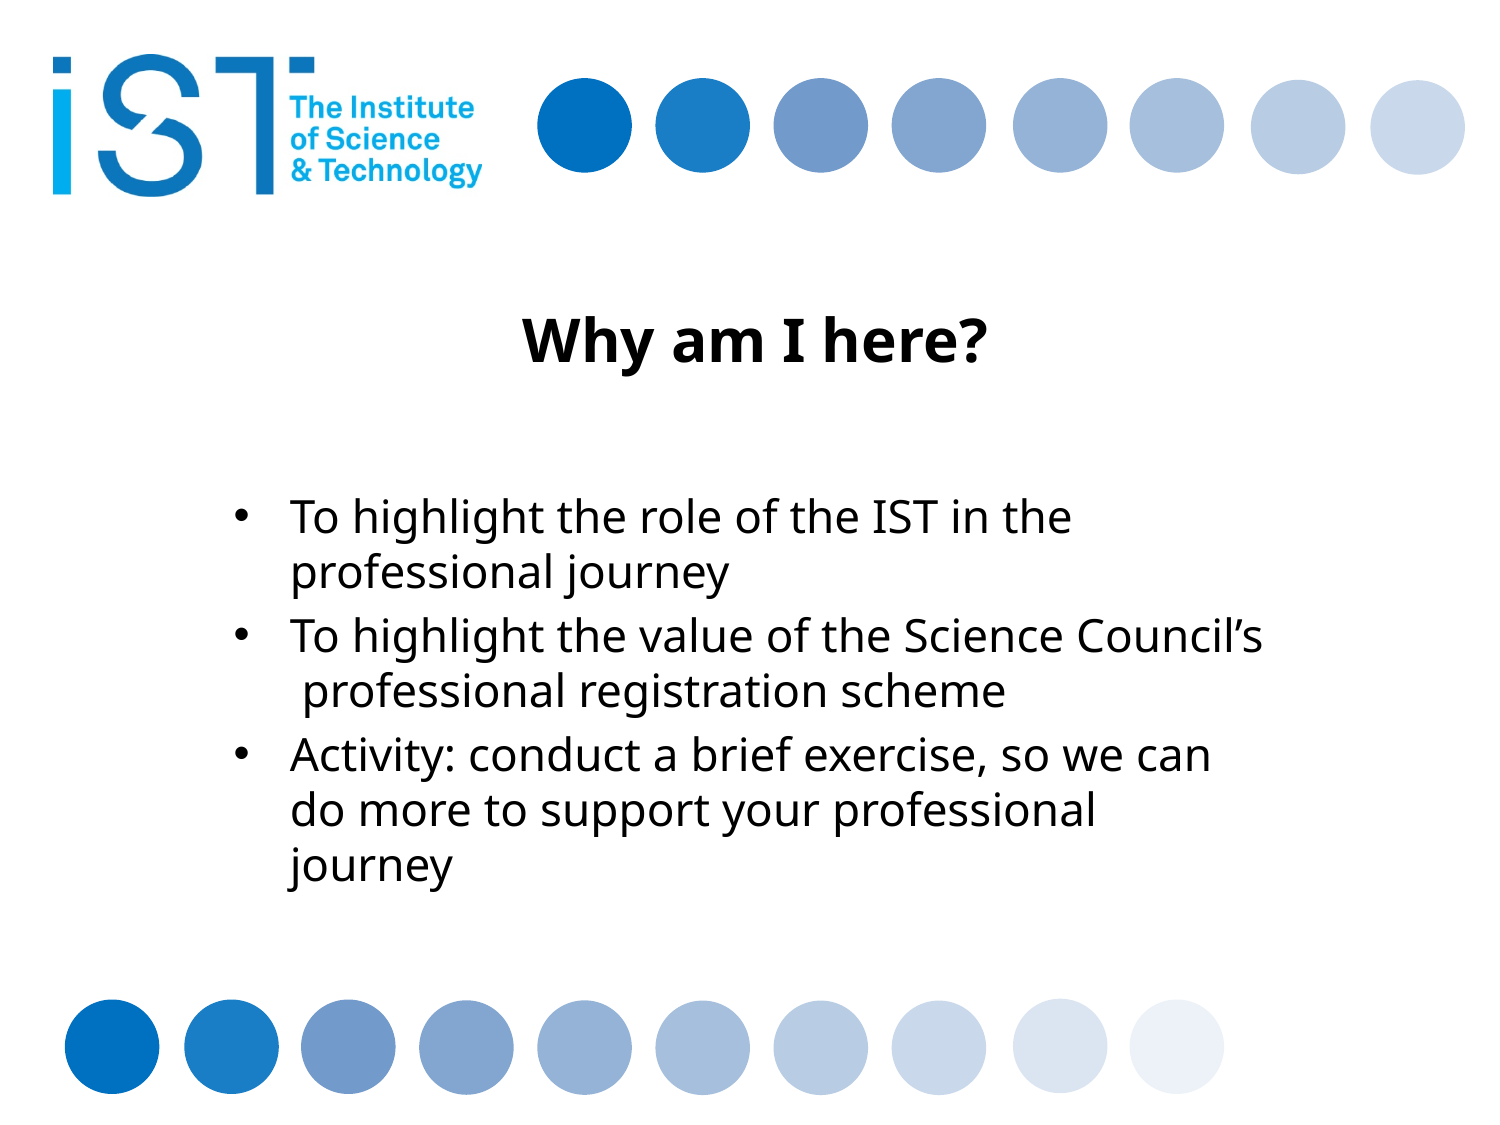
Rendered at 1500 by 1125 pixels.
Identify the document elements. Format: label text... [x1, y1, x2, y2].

title Why am I here? [218, 219, 1294, 457]
picture [53, 54, 482, 197]
list To highlight the role of the IST in the professional journey To highlight the value of the Science Council’s professional registration scheme Activity: conduct a brief exercise, so we can do more to support your professional journey [218, 479, 1282, 917]
